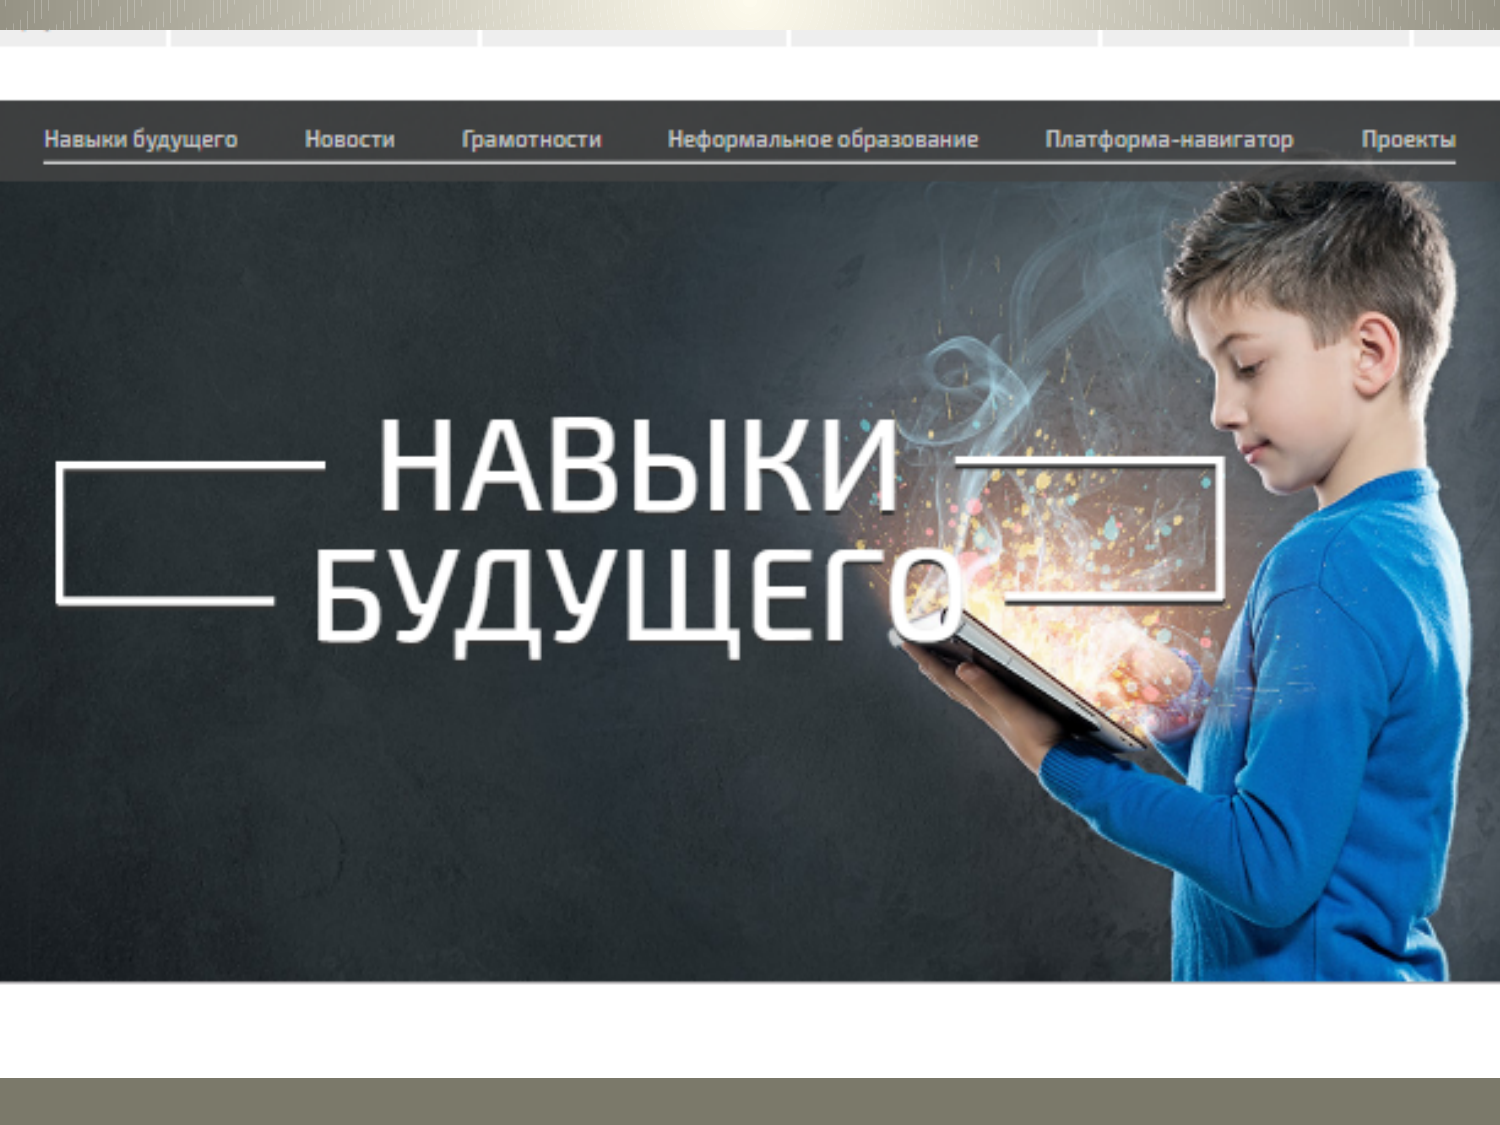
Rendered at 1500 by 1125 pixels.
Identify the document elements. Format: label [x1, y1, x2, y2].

list [0, 30, 1500, 1078]
